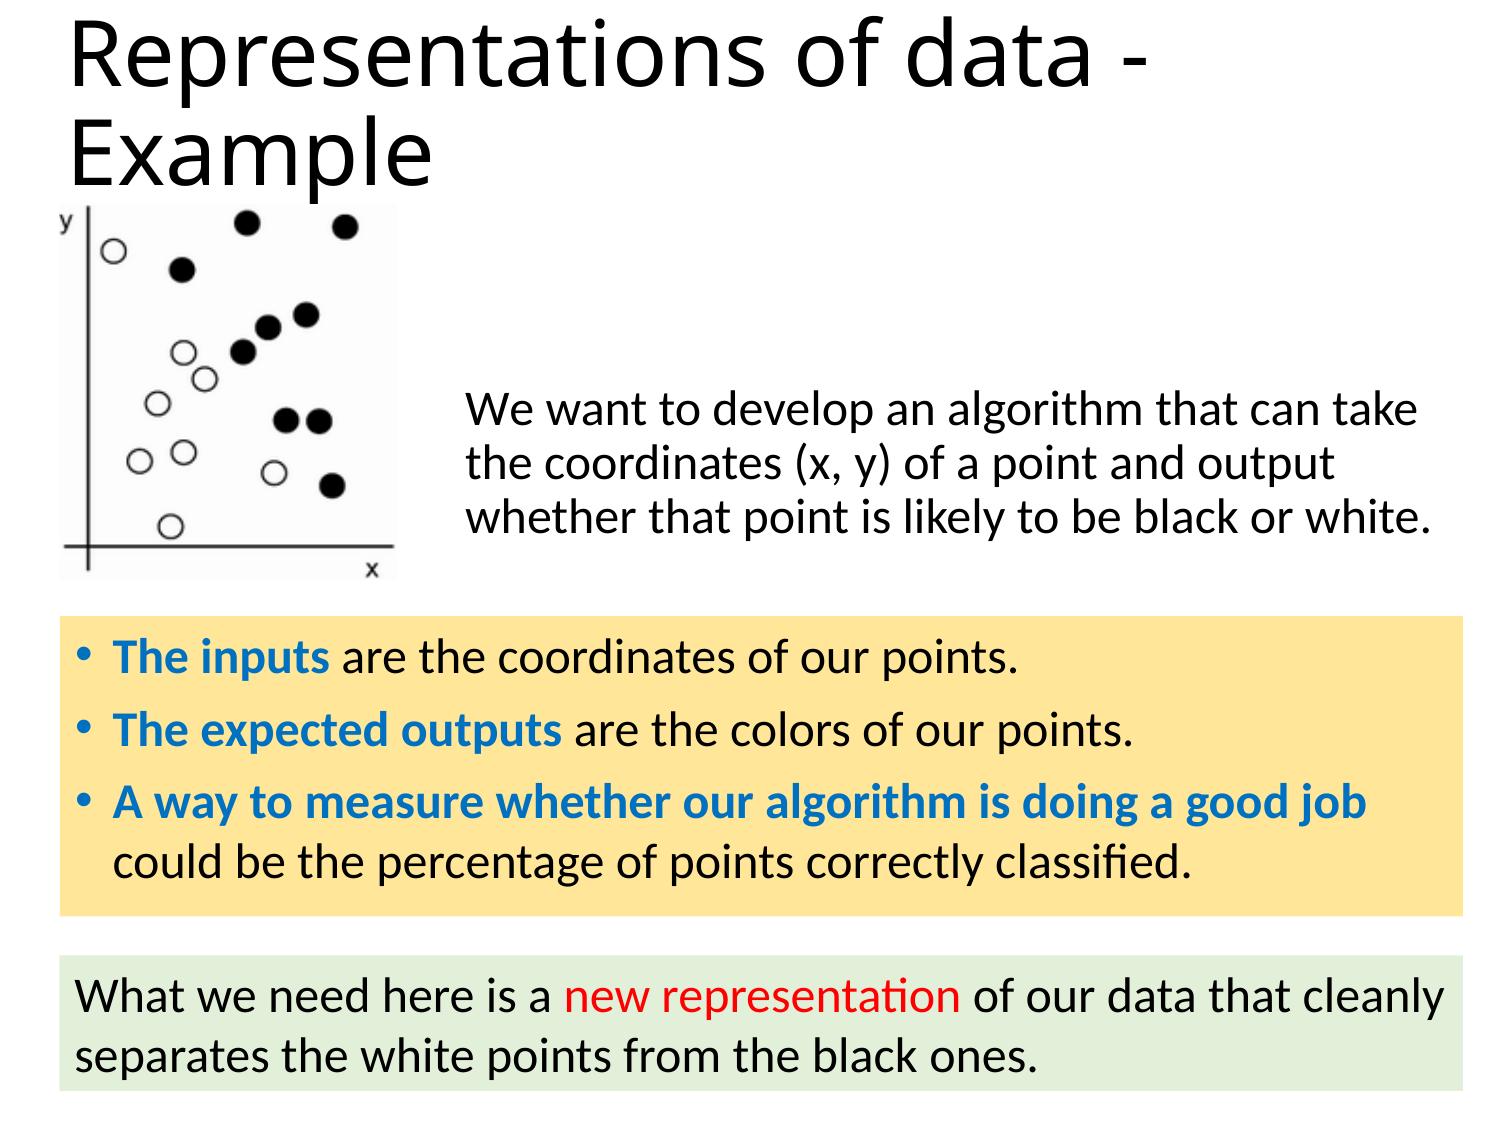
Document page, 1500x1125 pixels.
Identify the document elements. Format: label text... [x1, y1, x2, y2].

list The inputs are the coordinates of our points. The expected outputs are the colors of our points. A way to measure whether our algorithm is doing a good job could be the percentage of points correctly classified. [59, 616, 1463, 917]
text_box What we need here is a new representation of our data that cleanly separates the white points from the black ones. [59, 955, 1463, 1091]
picture [59, 204, 397, 580]
title Representations of data - Example [51, 45, 1486, 167]
text_box We want to develop an algorithm that can take the coordinates (x, y) of a point and output whether that point is likely to be black or white. [449, 374, 1463, 565]
